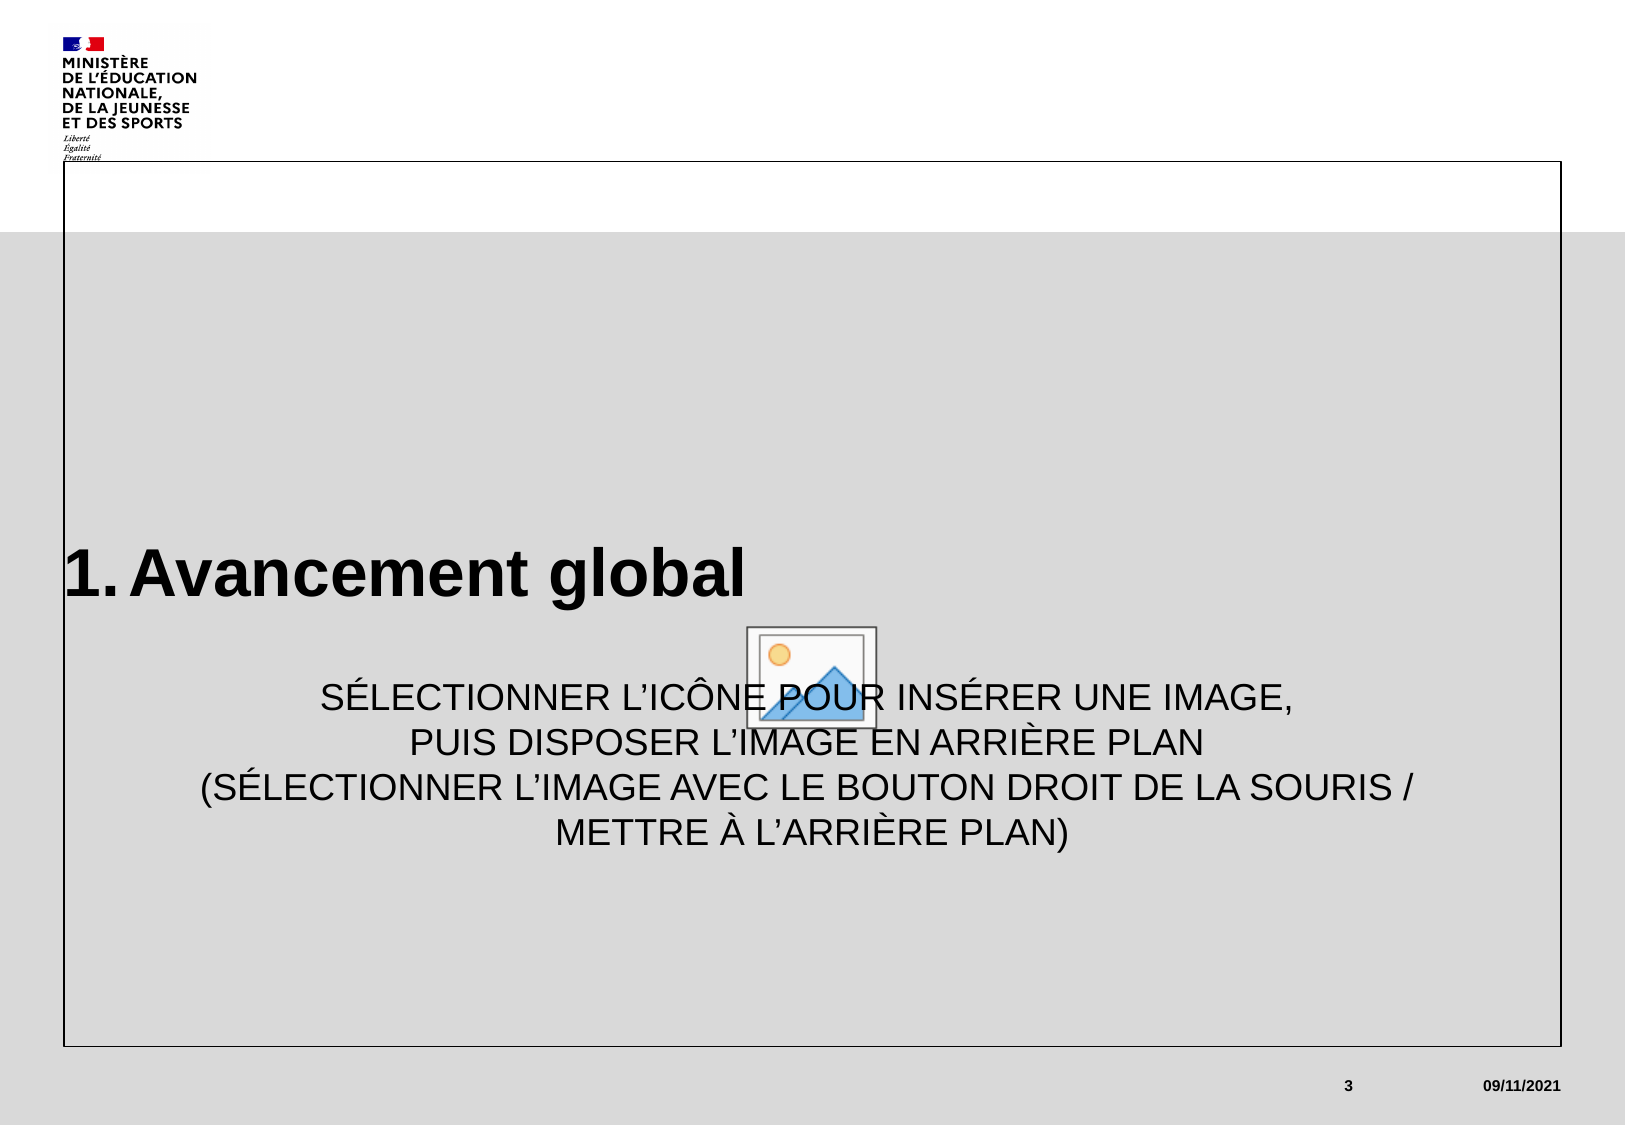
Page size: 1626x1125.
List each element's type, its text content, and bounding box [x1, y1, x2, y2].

picture [0, 231, 1625, 1125]
title Avancement global [63, 161, 1562, 230]
picture [48, 23, 211, 174]
